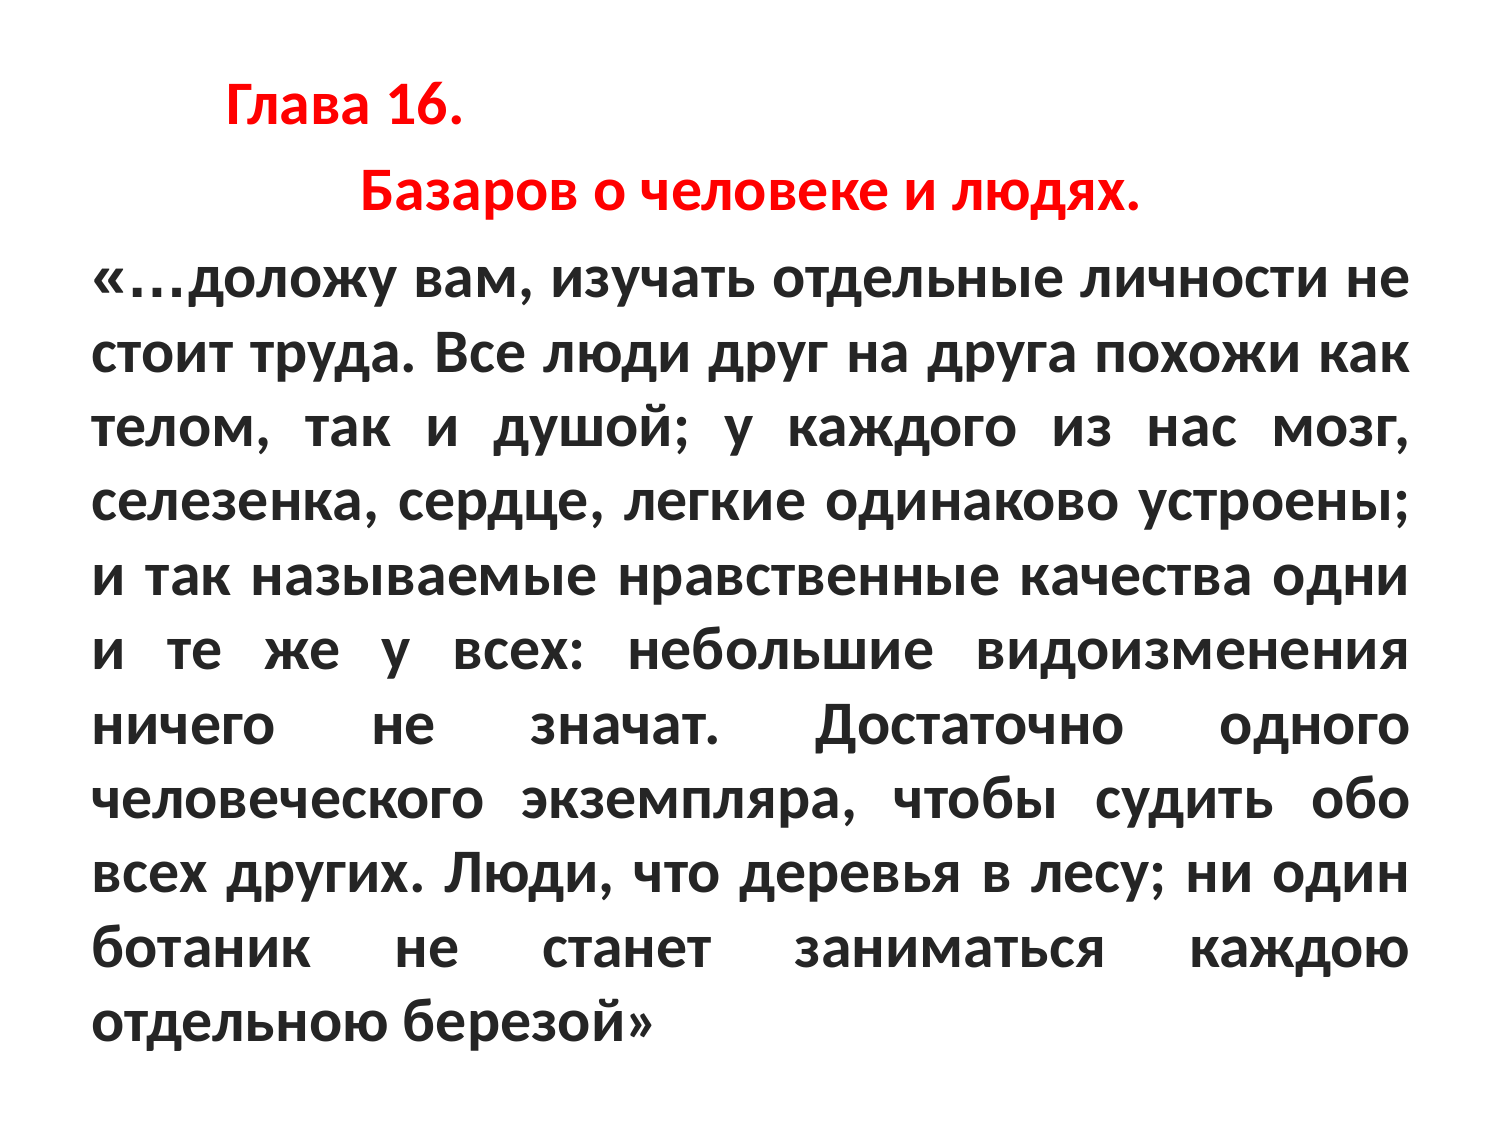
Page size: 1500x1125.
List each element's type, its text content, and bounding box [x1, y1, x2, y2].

list Глава 16. Базаров о человеке и людях. «…доложу вам, изучать отдельные личности не стоит труда. Все люди друг на друга похожи как телом, так и душой; у каждого из нас мозг, селезенка, сердце, легкие одинаково устроены; и так называемые нравственные качества одни и те же у всех: небольшие видоизменения ничего не значат. Достаточно одного человеческого экземпляра, чтобы судить обо всех других. Люди, что деревья в лесу; ни один ботаник не станет заниматься каждою отдельною березой» [76, 54, 1427, 1071]
